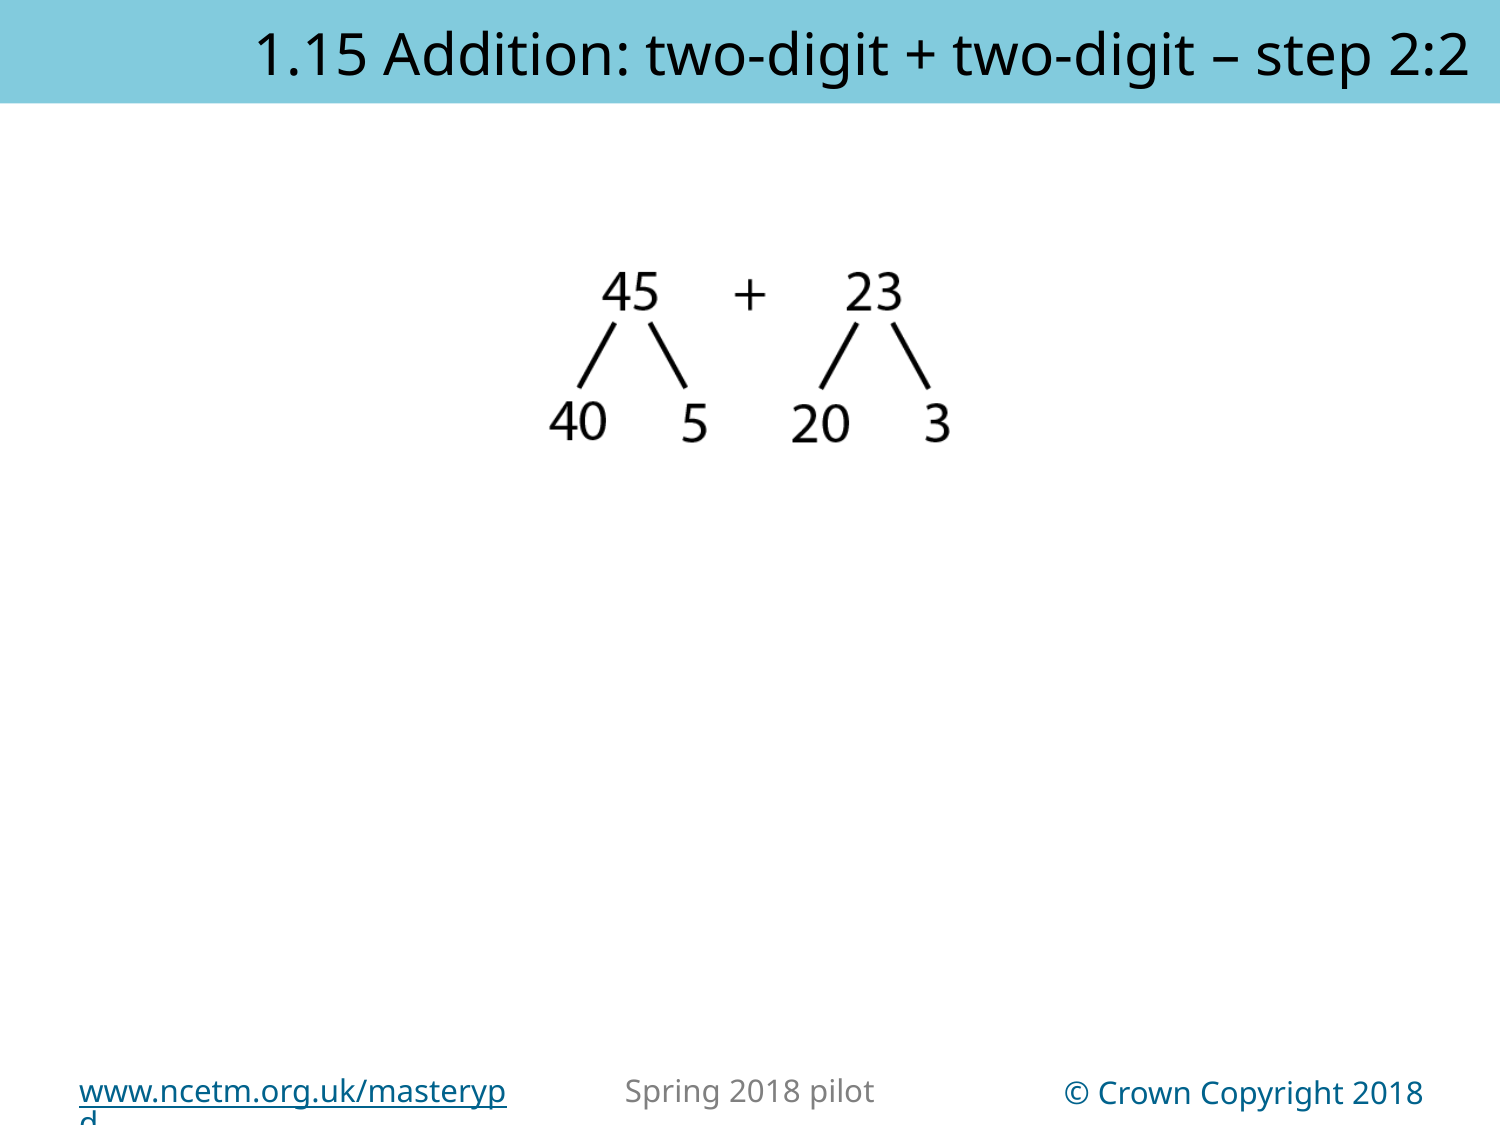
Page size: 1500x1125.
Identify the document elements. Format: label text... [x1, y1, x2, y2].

list 1.15 Addition: two-digit + two-digit – step 2:2 [0, 0, 1500, 104]
picture [95, 244, 1404, 472]
